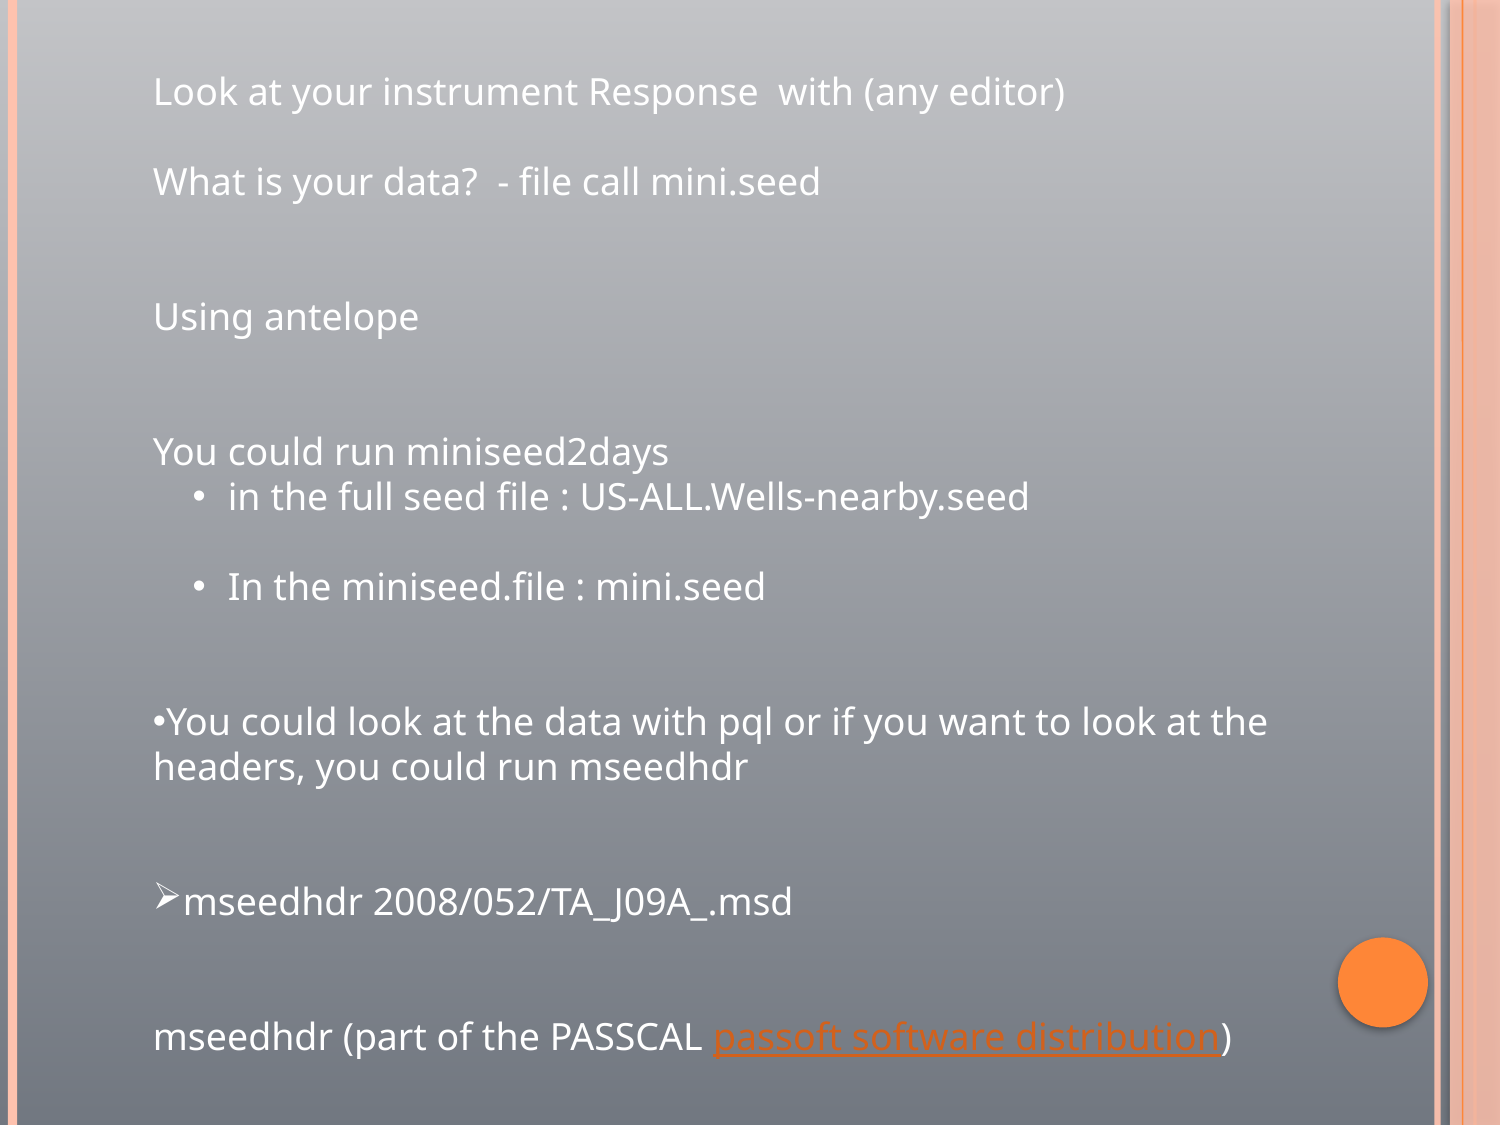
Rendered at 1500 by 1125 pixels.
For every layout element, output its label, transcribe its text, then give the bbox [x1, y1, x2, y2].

text_box Look at your instrument Response with (any editor) What is your data? - file call mini.seed Using antelope You could run miniseed2days in the full seed file : US-ALL.Wells-nearby.seed In the miniseed.file : mini.seed You could look at the data with pql or if you want to look at the headers, you could run mseedhdr mseedhdr 2008/052/TA_J09A_.msd mseedhdr (part of the PASSCAL passoft software distribution) [138, 60, 1321, 1125]
